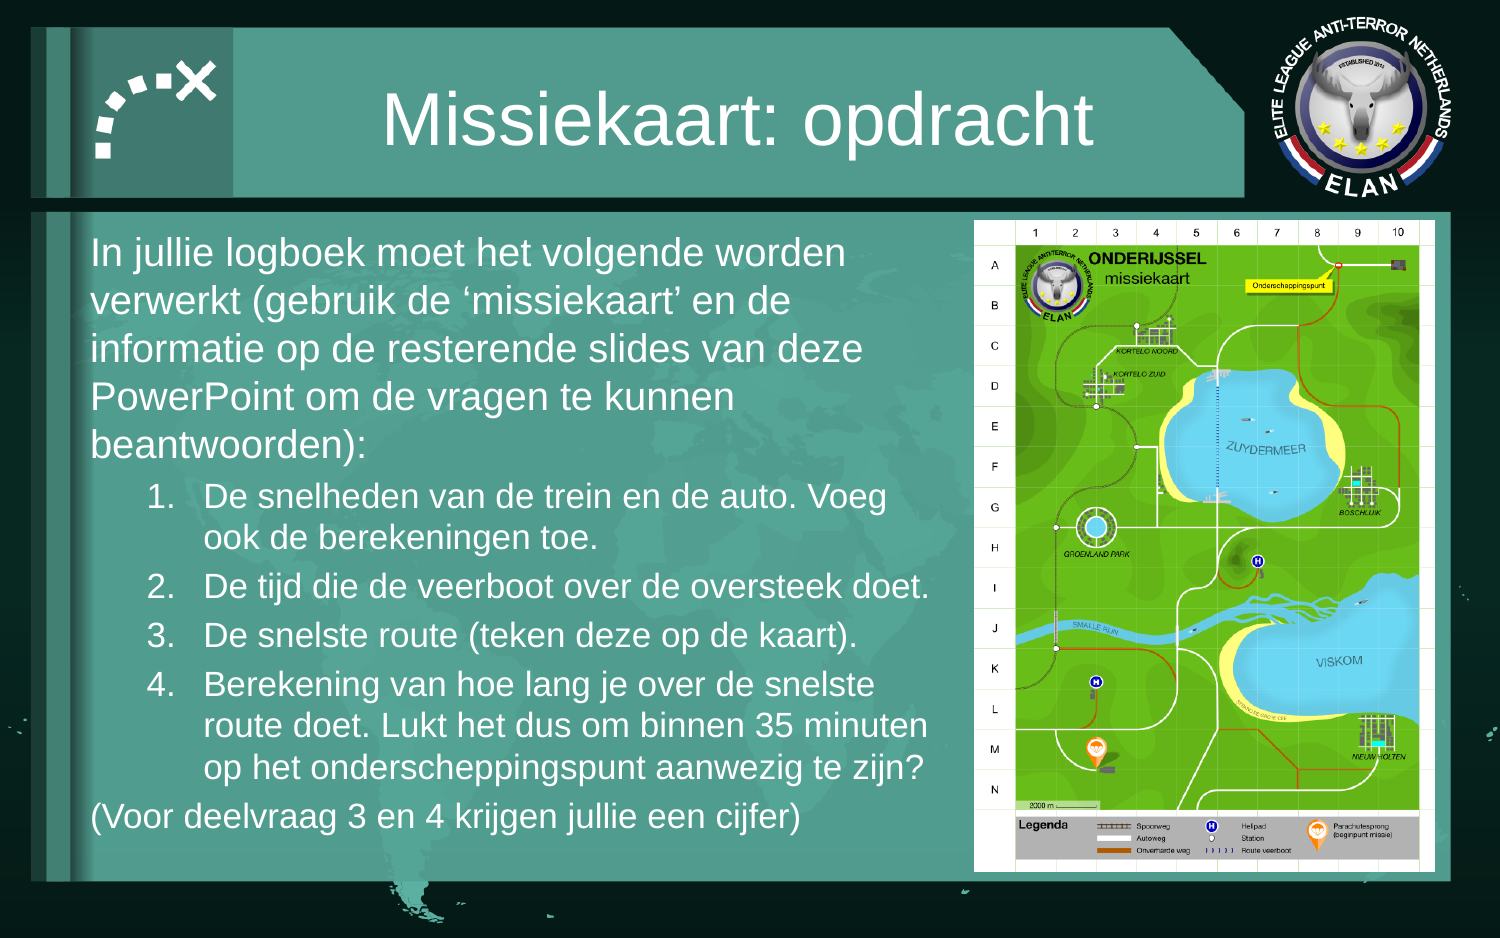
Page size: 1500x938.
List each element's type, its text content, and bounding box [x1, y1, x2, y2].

picture [0, 0, 1500, 938]
title Missiekaart: opdracht [230, 37, 1247, 194]
list In jullie logboek moet het volgende worden verwerkt (gebruik de ‘missiekaart’ en de informatie op de resterende slides van deze PowerPoint om de vragen te kunnen beantwoorden): De snelheden van de trein en de auto. Voeg ook de berekeningen toe. De tijd die de veerboot over de oversteek doet. De snelste route (teken deze op de kaart). Berekening van hoe lang je over de snelste route doet. Lukt het dus om binnen 35 minuten op het onderscheppingspunt aanwezig te zijn? (Voor deelvraag 3 en 4 krijgen jullie een cijfer) [75, 218, 951, 883]
